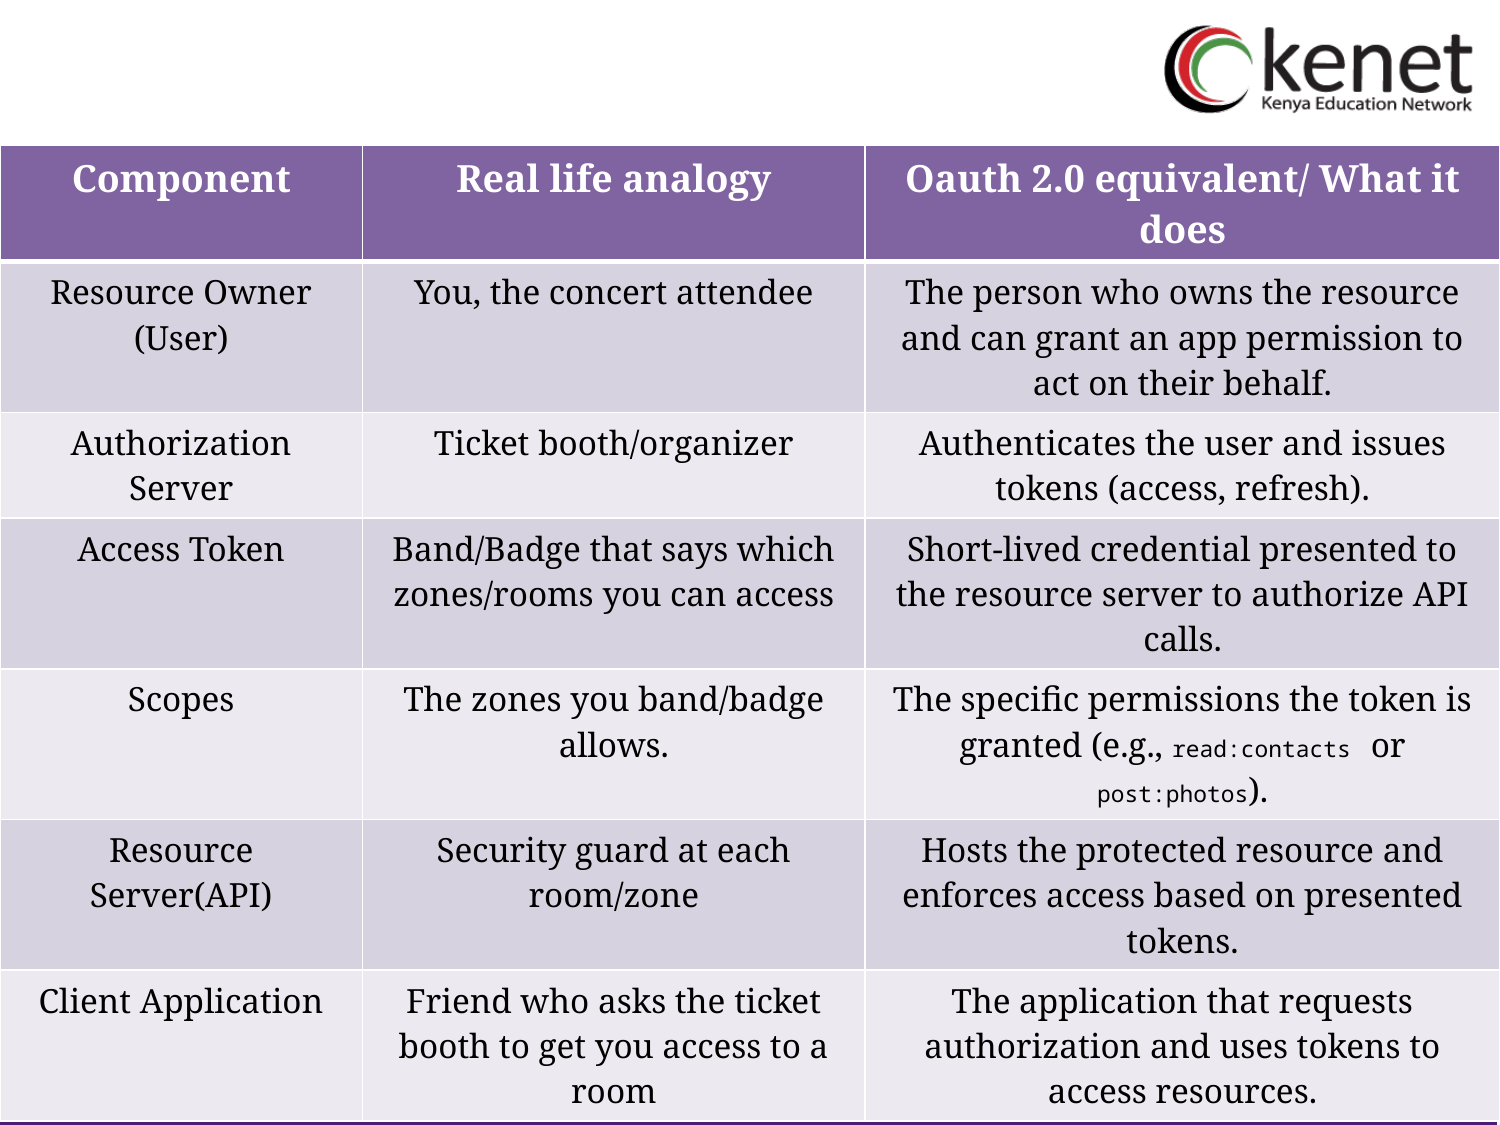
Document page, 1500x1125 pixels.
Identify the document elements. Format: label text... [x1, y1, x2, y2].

table_header Real life analogy [363, 146, 864, 259]
table_cell Hosts the protected resource and enforces access based on presented tokens. [866, 820, 1499, 969]
table_cell You, the concert attendee [363, 264, 864, 412]
table_cell Resource Owner (User) [1, 264, 362, 412]
table_cell The application that requests authorization and uses tokens to access resources. [866, 971, 1499, 1120]
table_cell Scopes [1, 670, 362, 819]
table_cell Band/Badge that says which zones/rooms you can access [363, 519, 864, 668]
table_cell Client Application [1, 971, 362, 1120]
table_header Oauth 2.0 equivalent/ What it does [866, 146, 1499, 259]
table_cell Friend who asks the ticket booth to get you access to a room [363, 971, 864, 1120]
table_cell Authorization Server [1, 413, 362, 517]
table_cell Ticket booth/organizer [363, 413, 864, 517]
table_cell The person who owns the resource and can grant an app permission to act on their behalf. [866, 264, 1499, 412]
table_cell Security guard at each room/zone [363, 820, 864, 969]
table_cell The zones you band/badge allows. [363, 670, 864, 819]
table_header Component [1, 146, 362, 259]
table_cell Access Token [1, 519, 362, 668]
picture [1163, 11, 1477, 117]
table_cell Short-lived credential presented to the resource server to authorize API calls. [866, 519, 1499, 668]
table_cell Resource Server(API) [1, 820, 362, 969]
table_cell Authenticates the user and issues tokens (access, refresh). [866, 413, 1499, 517]
table_cell The specific permissions the token is granted (e.g., read:contacts or post:photos). [866, 670, 1499, 819]
